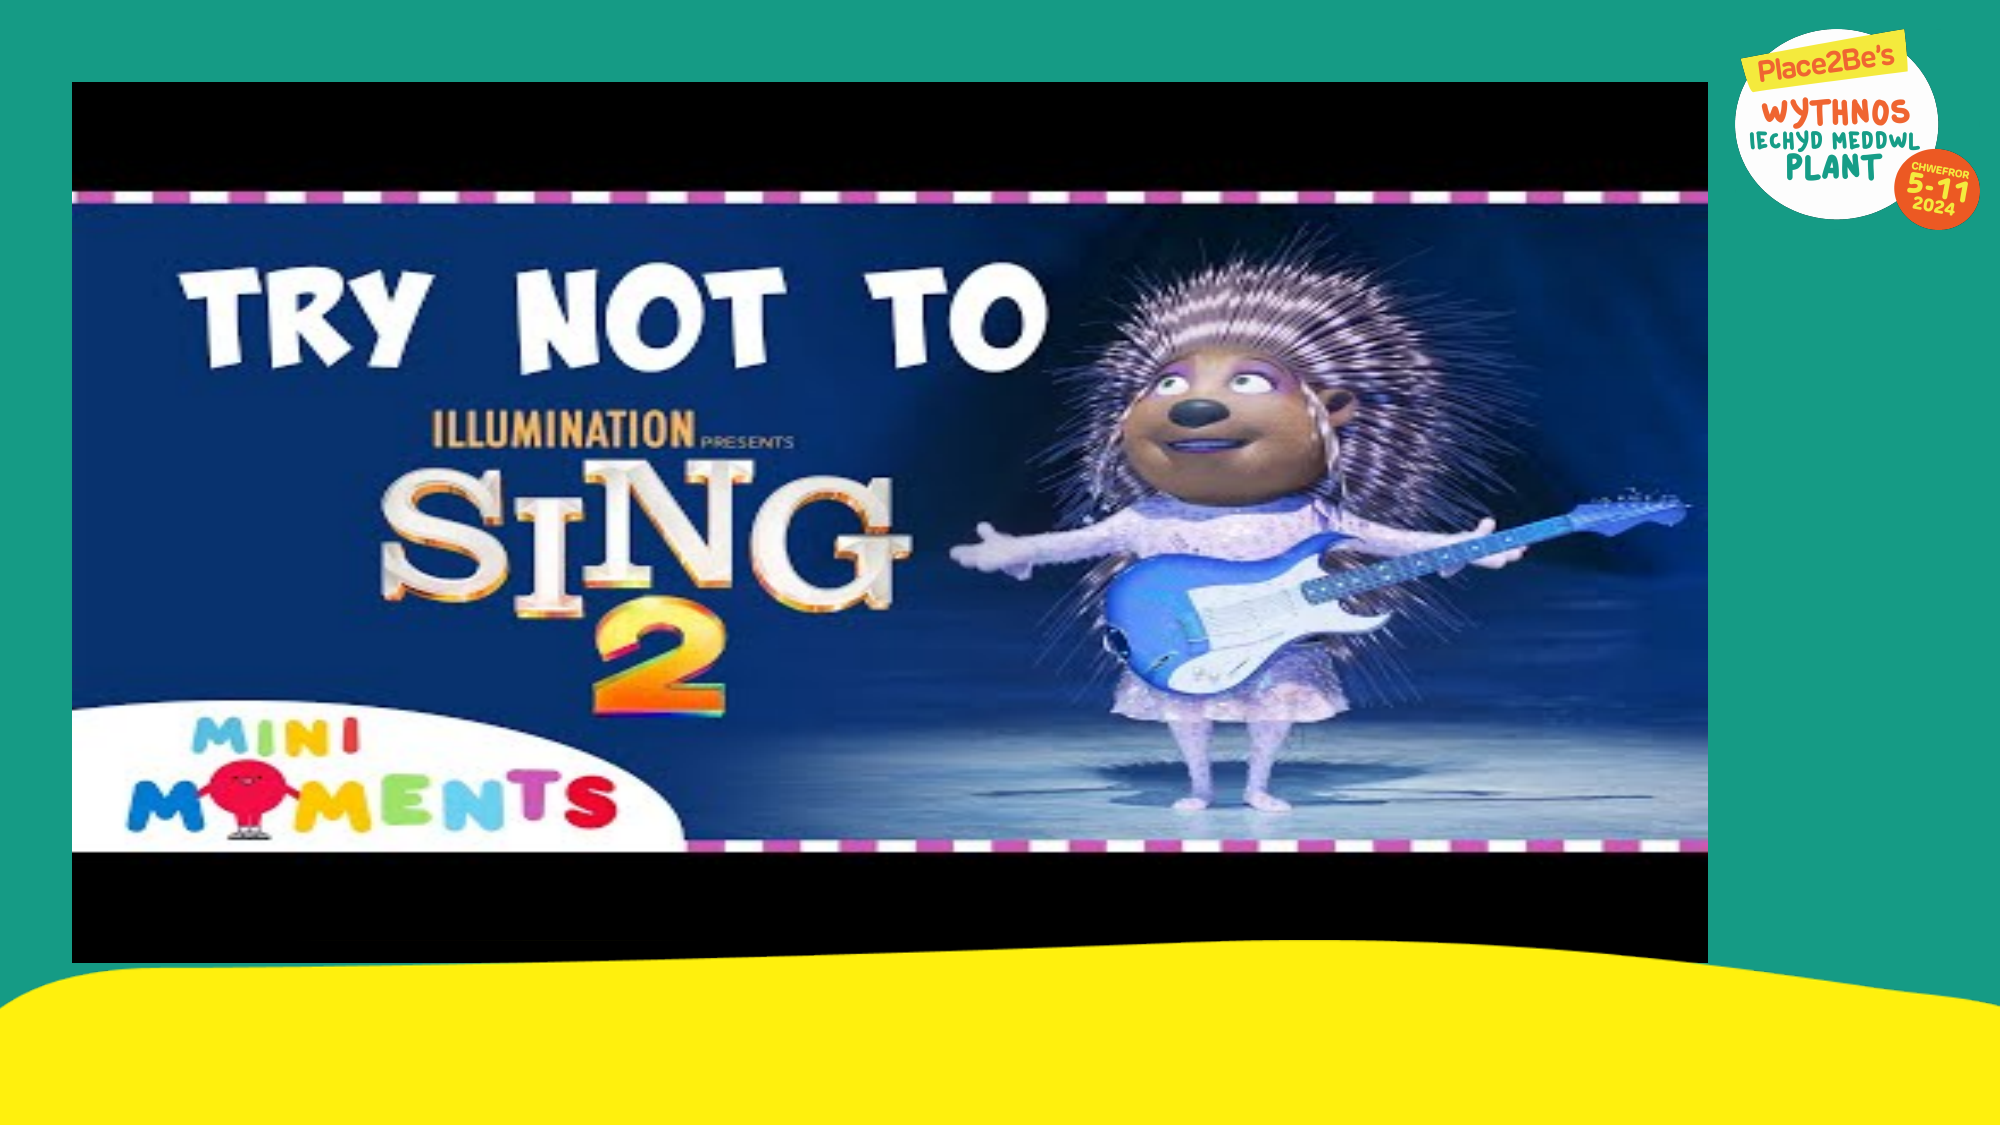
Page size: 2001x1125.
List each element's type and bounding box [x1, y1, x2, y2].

picture [0, 940, 2000, 1125]
picture [1735, 29, 1980, 230]
list [71, 82, 1709, 940]
text_box [0, 0, 2000, 940]
